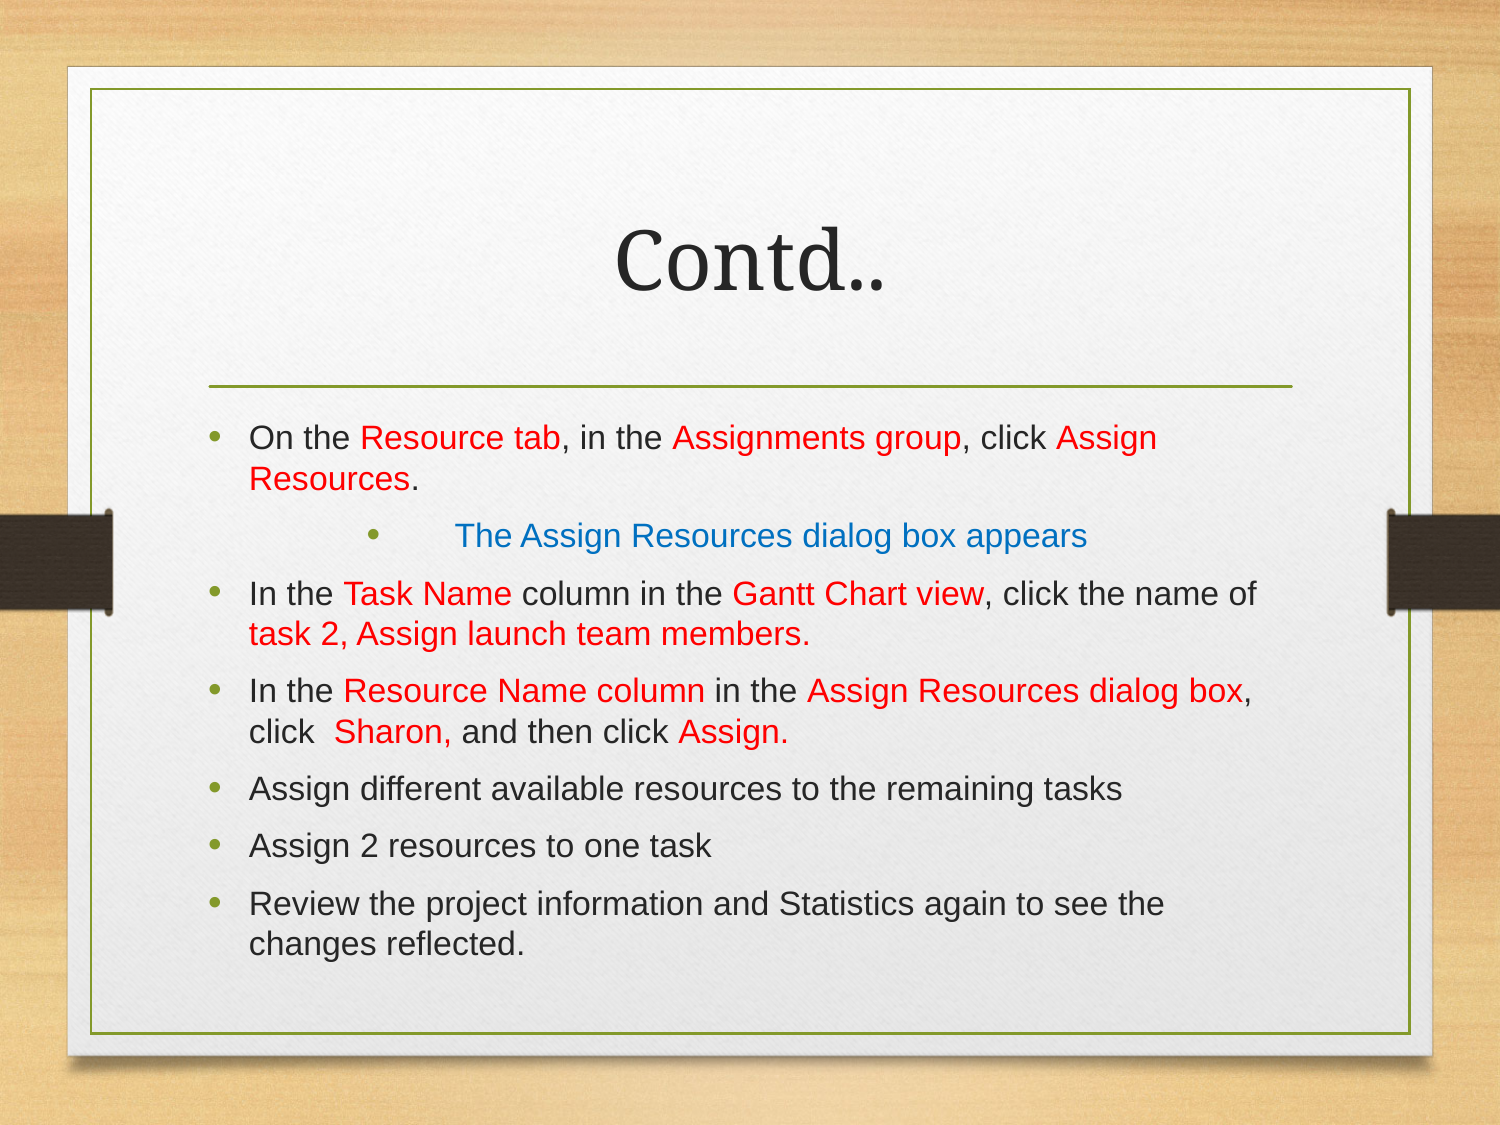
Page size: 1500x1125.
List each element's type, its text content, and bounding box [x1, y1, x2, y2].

picture [0, 0, 1500, 1125]
title Contd.. [193, 150, 1309, 365]
list On the Resource tab, in the Assignments group, click Assign Resources. The Assign Resources dialog box appears In the Task Name column in the Gantt Chart view, click the name of task 2, Assign launch team members. In the Resource Name column in the Assign Resources dialog box, click Sharon, and then click Assign. Assign different available resources to the remaining tasks Assign 2 resources to one task Review the project information and Statistics again to see the changes reflected. [193, 408, 1309, 974]
